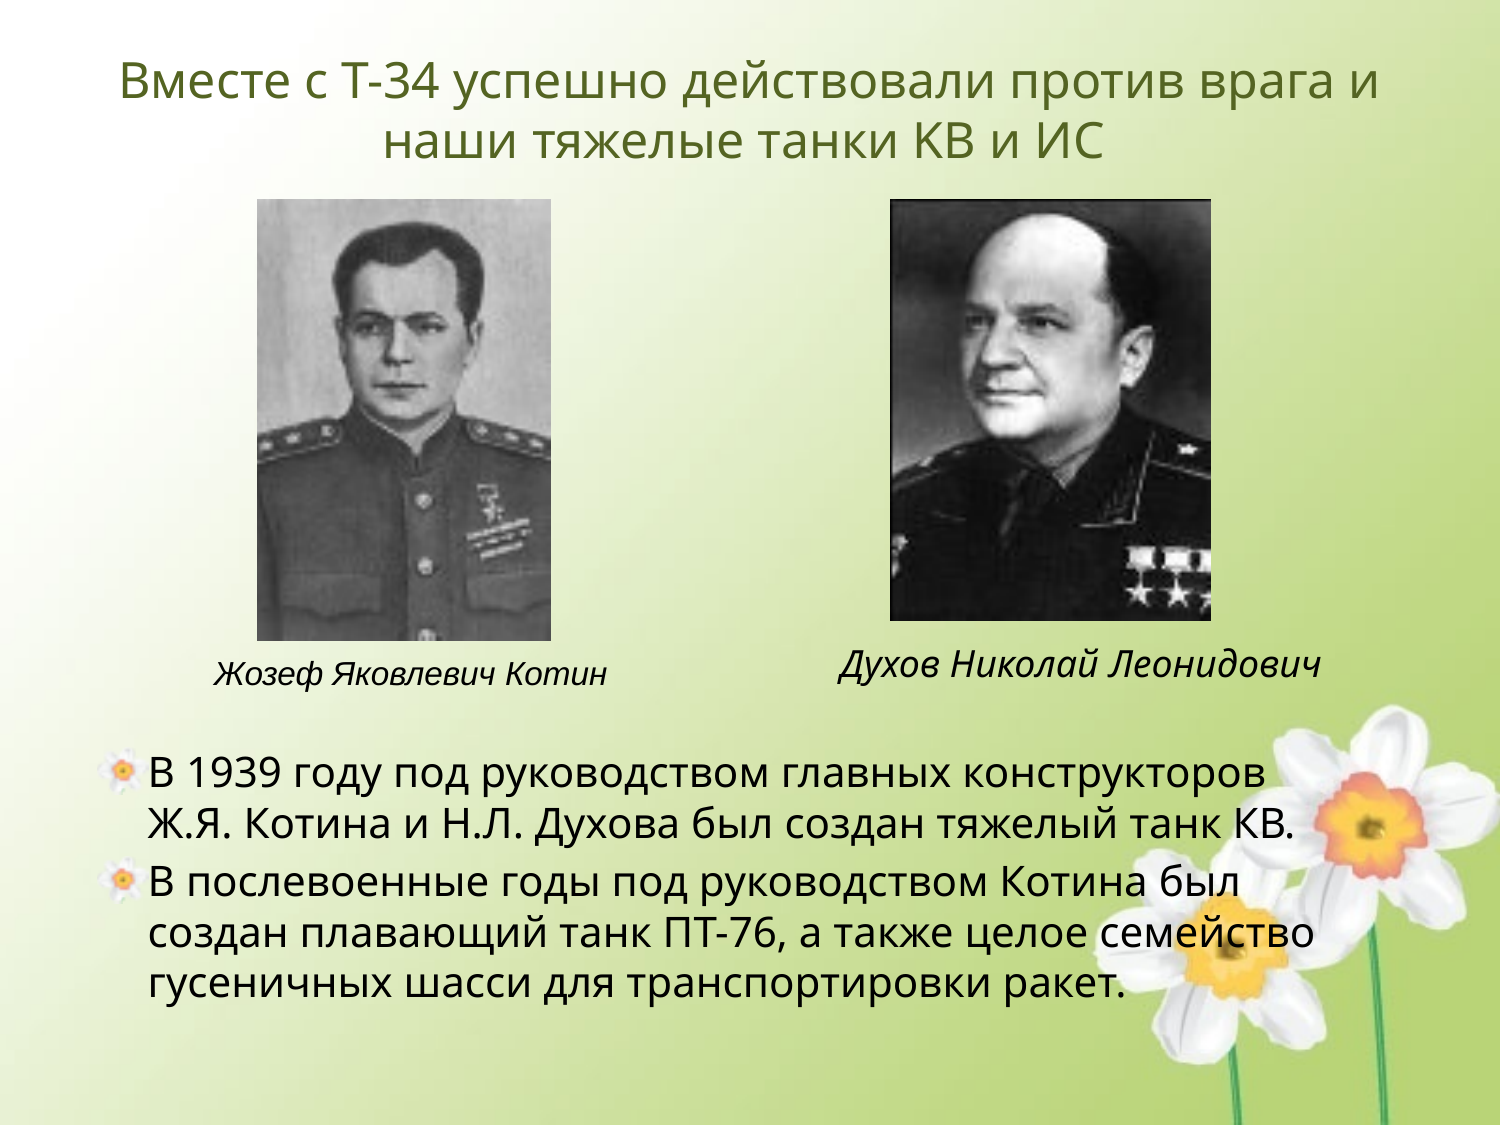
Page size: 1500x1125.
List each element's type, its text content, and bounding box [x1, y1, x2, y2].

text_box Жозеф Яковлевич Котин [199, 644, 844, 700]
list В 1939 году под руководством главных конструкторов Ж.Я. Котина и Н.Л. Духова был создан тяжелый танк КВ. В послевоенные годы под руководством Котина был создан плавающий танк ПТ-76, а также целое семейство гусеничных шасси для транспортировки ракет. [82, 738, 1348, 1052]
text_box Духов Николай Леонидович [825, 632, 1338, 693]
title Вместе с Т-34 успешно действовали против врага и наши тяжелые танки KB и ИС [75, 45, 1425, 233]
picture [0, 0, 1500, 1125]
